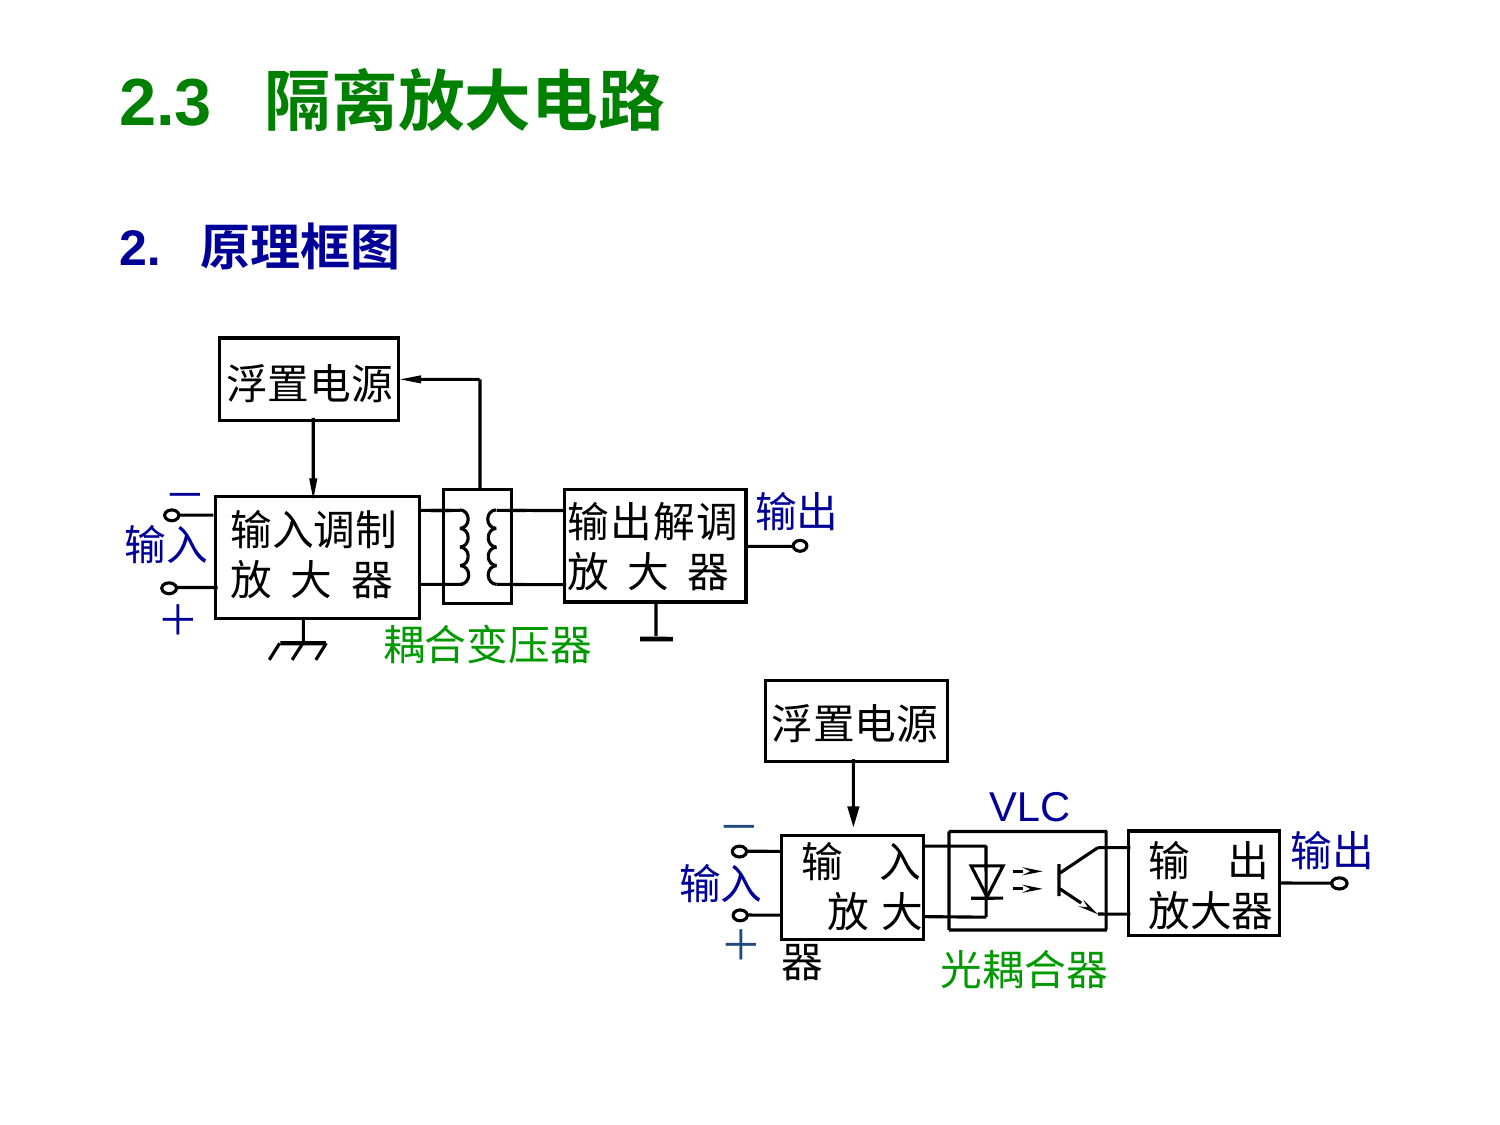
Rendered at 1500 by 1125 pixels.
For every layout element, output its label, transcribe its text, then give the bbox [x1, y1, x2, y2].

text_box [678, 680, 1424, 994]
text_box 2.3 隔离放大电路 [104, 35, 987, 154]
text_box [124, 337, 881, 673]
text_box 2. 原理框图 [104, 196, 1392, 315]
